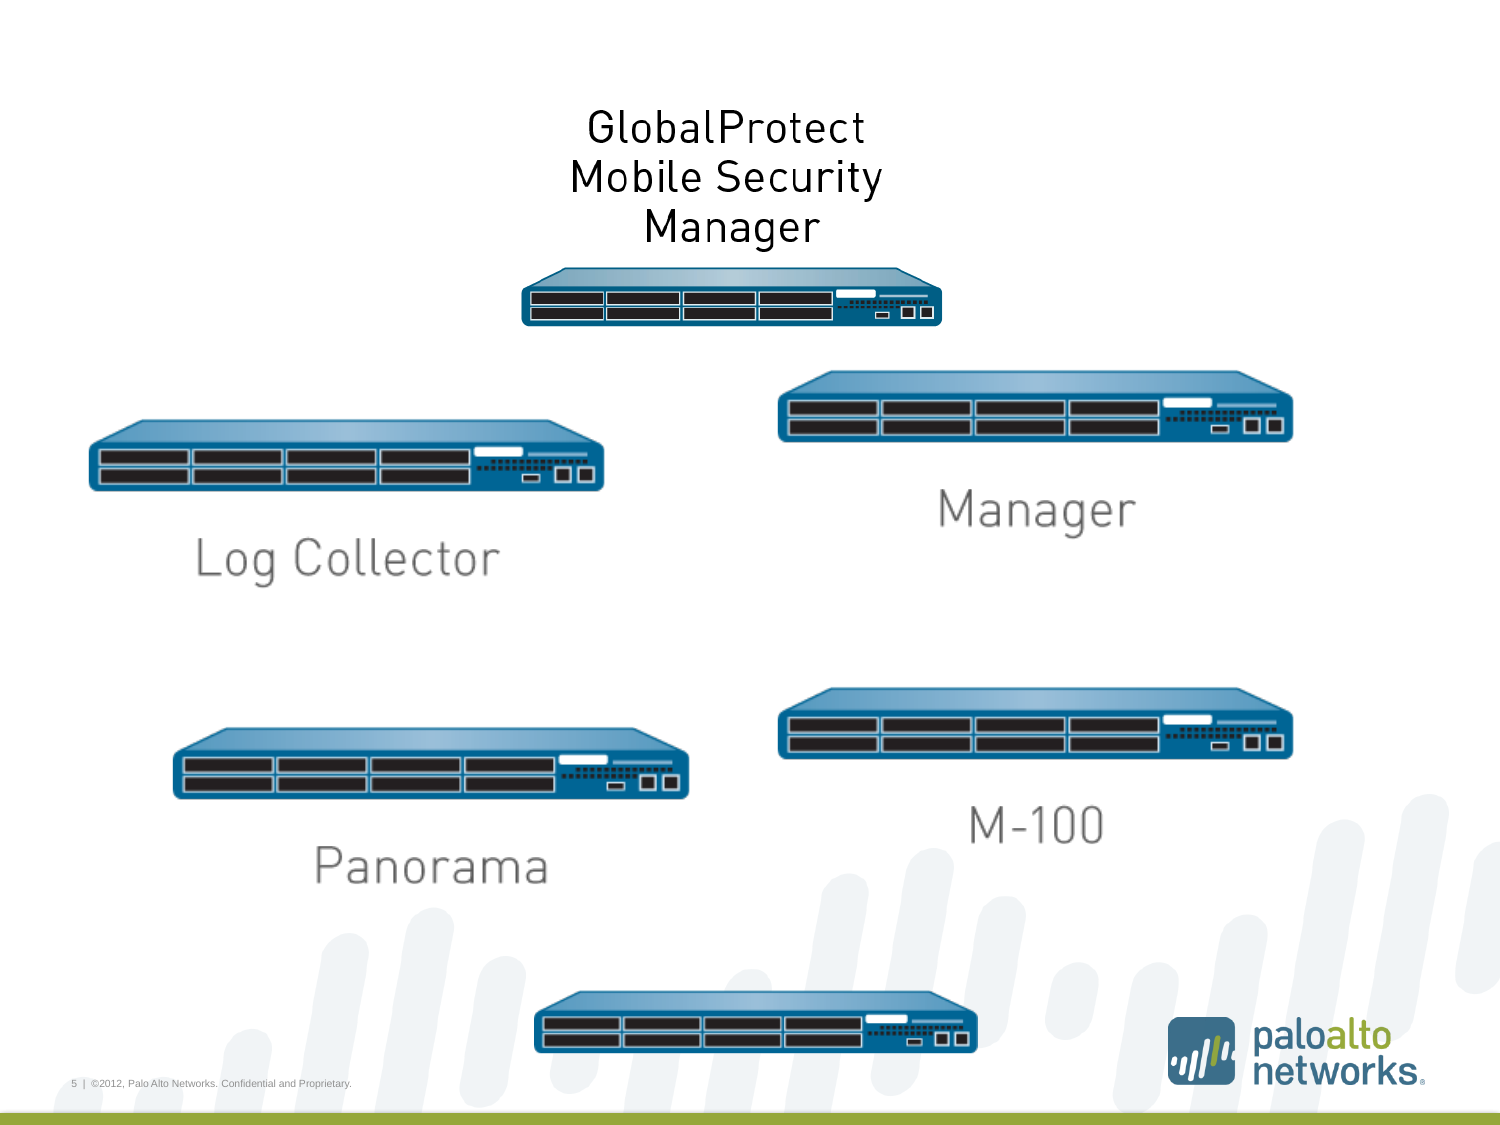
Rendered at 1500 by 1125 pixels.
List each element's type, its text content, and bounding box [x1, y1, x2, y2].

slide_number 5 | ©2012, Palo Alto Networks. Confidential and Proprietary. [56, 1053, 499, 1114]
picture [519, 102, 944, 329]
picture [0, 661, 1500, 1113]
picture [744, 345, 1308, 544]
picture [55, 394, 619, 592]
